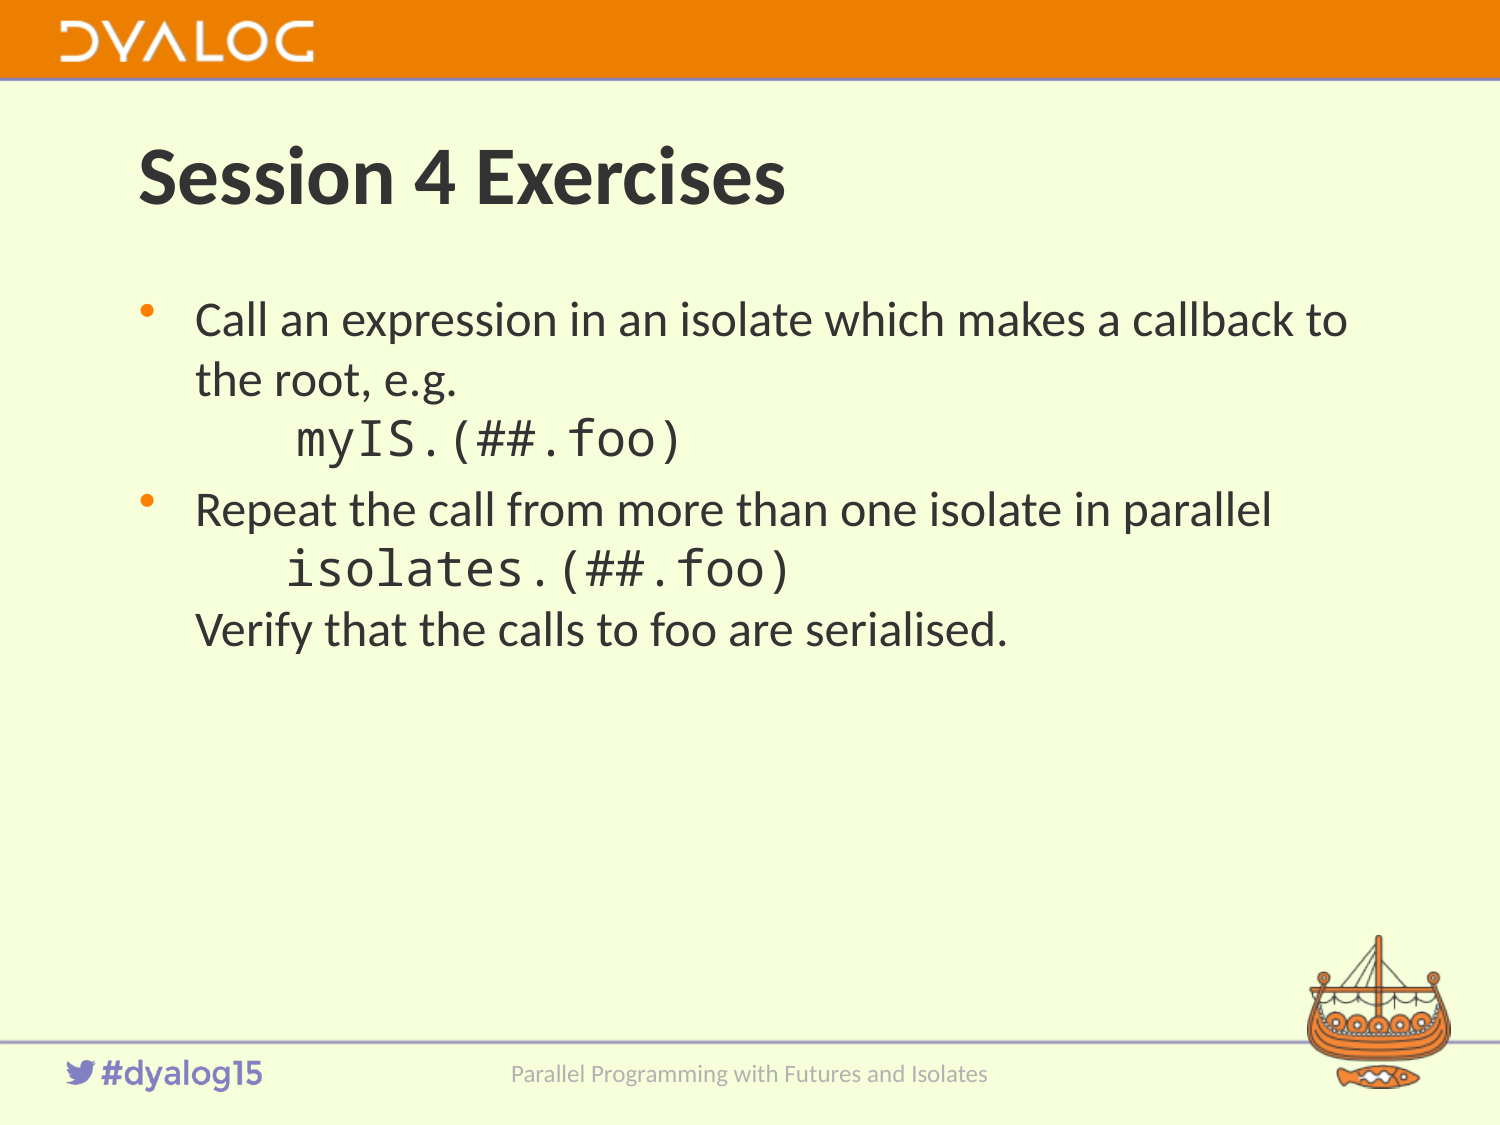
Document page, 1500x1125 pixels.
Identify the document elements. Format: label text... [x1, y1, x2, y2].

footer Parallel Programming with Futures and Isolates [395, 1042, 1105, 1103]
list Call an expression in an isolate which makes a callback to the root, e.g. myIS.(##.foo) Repeat the call from more than one isolate in parallel isolates.(##.foo) Verify that the calls to foo are serialised. [123, 278, 1376, 988]
title Session 4 Exercises [123, 113, 1376, 254]
picture [0, 0, 1500, 1125]
